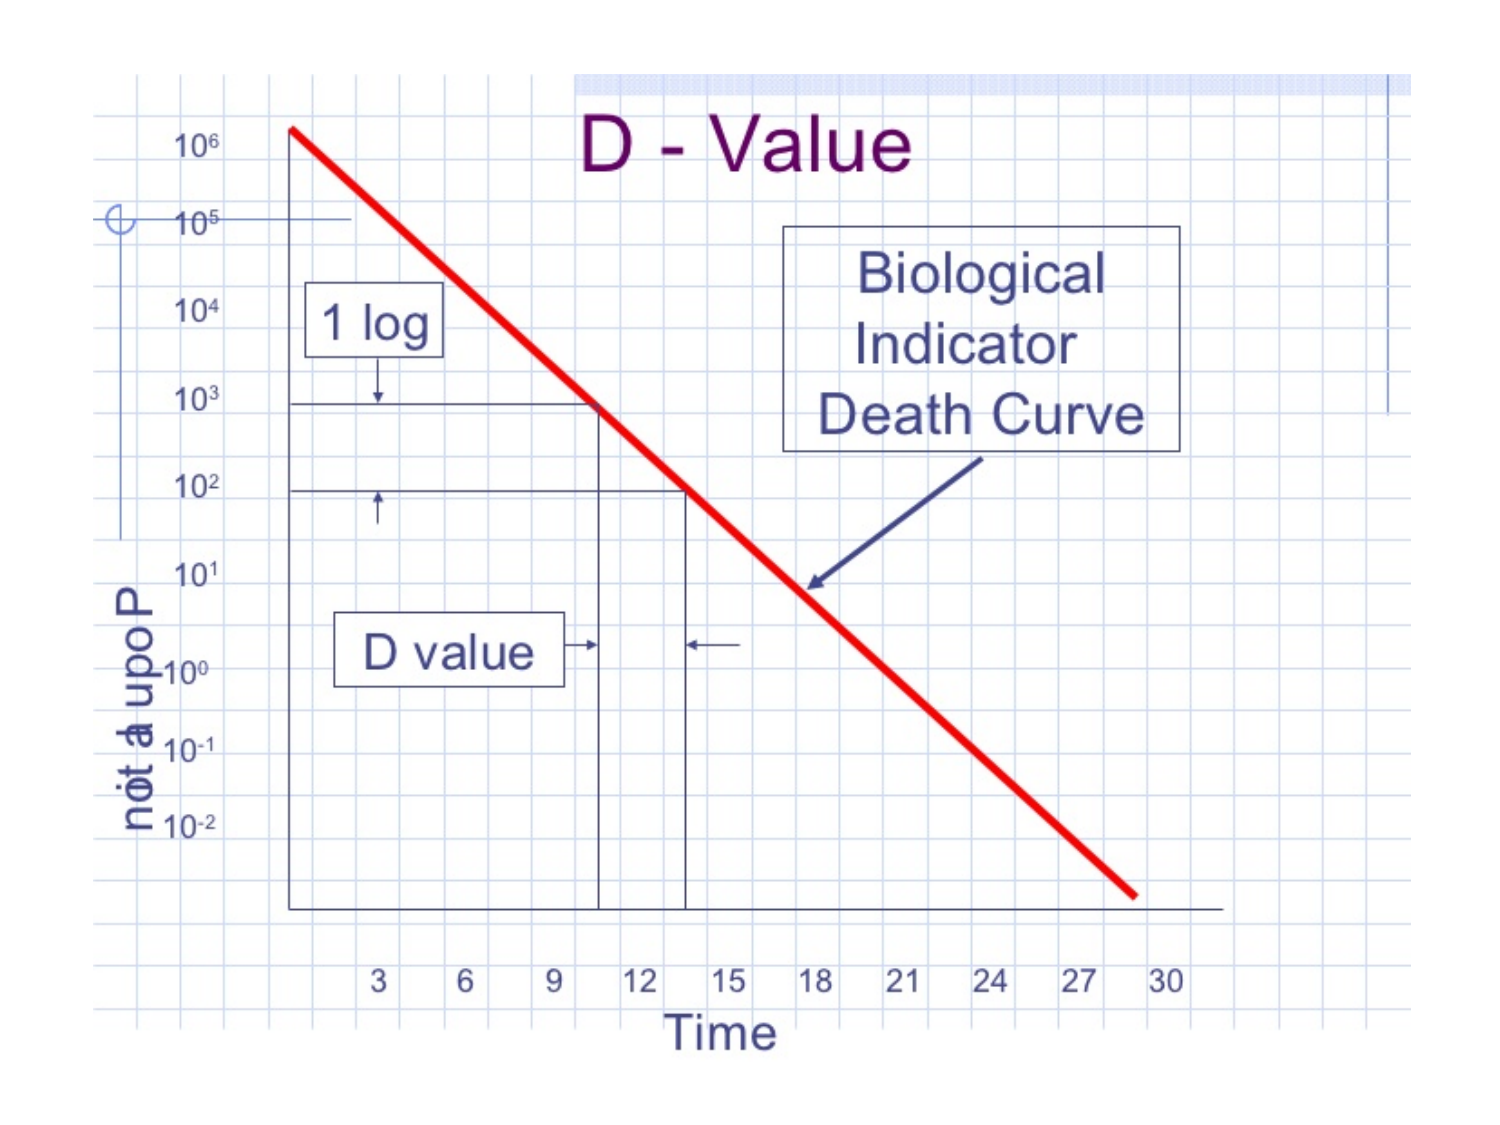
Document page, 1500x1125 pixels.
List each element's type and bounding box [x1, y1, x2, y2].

picture [93, 74, 1411, 1063]
